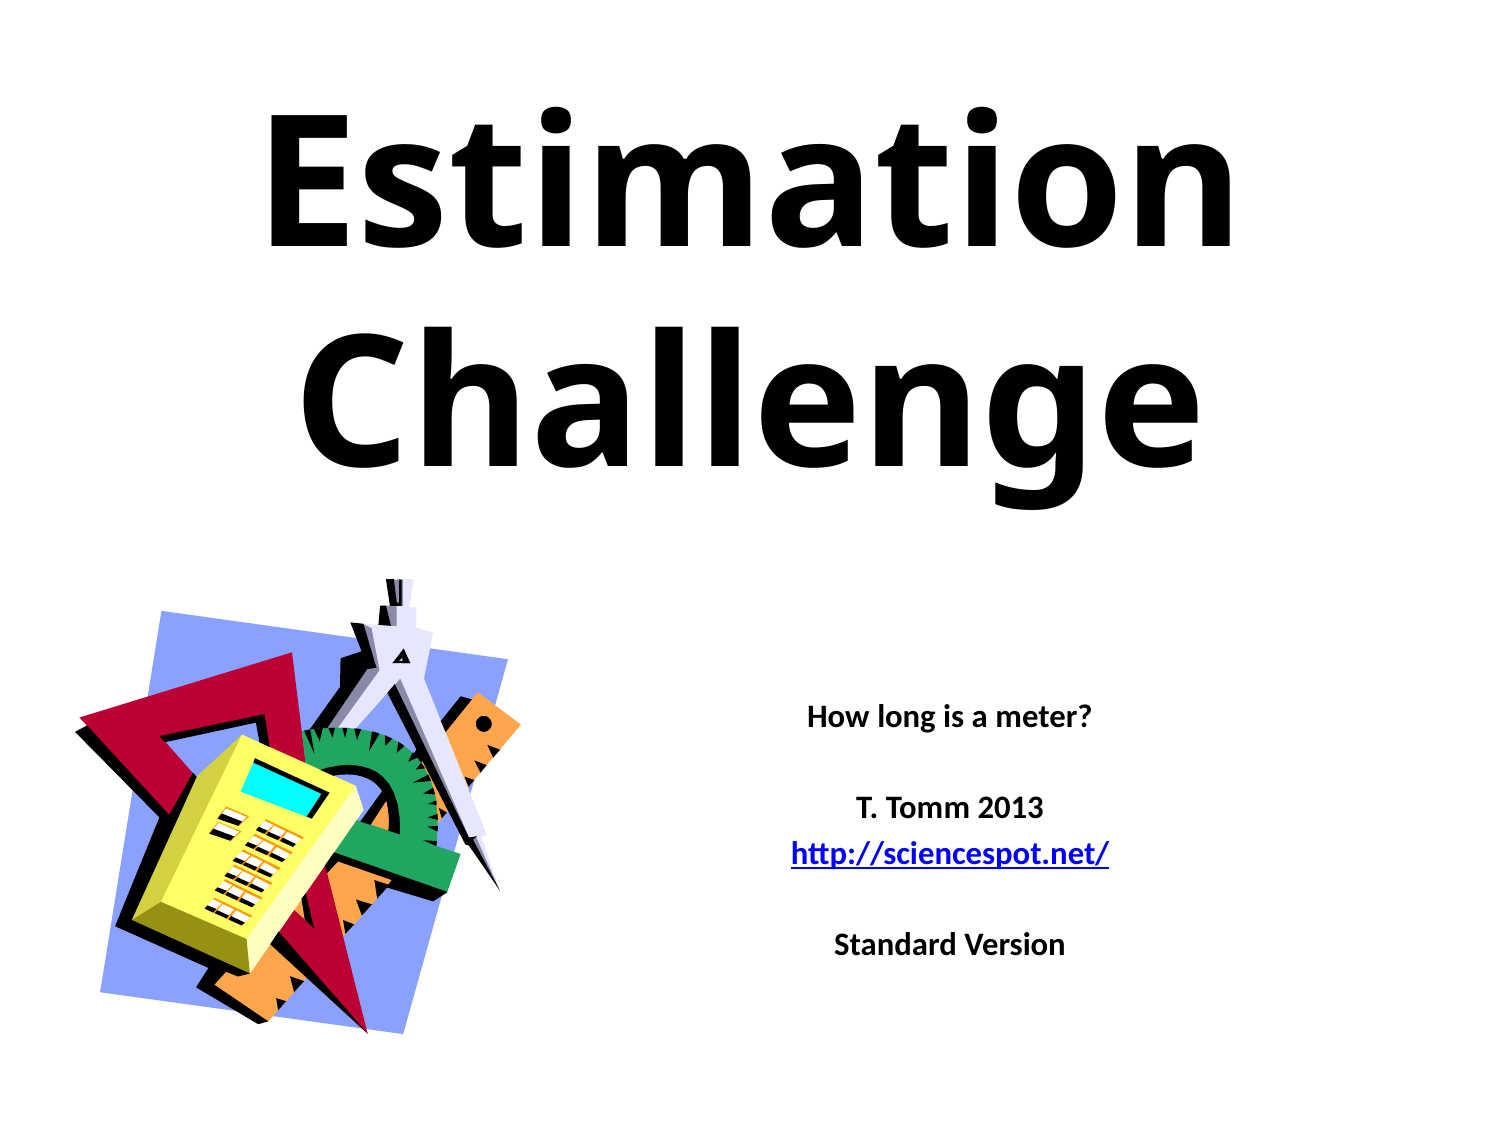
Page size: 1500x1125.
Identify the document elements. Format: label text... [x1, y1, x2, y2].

picture [74, 574, 526, 1039]
title Estimation Challenge [112, 162, 1388, 404]
subtitle How long is a meter? T. Tomm 2013 http://sciencespot.net/ Standard Version [529, 687, 1388, 975]
